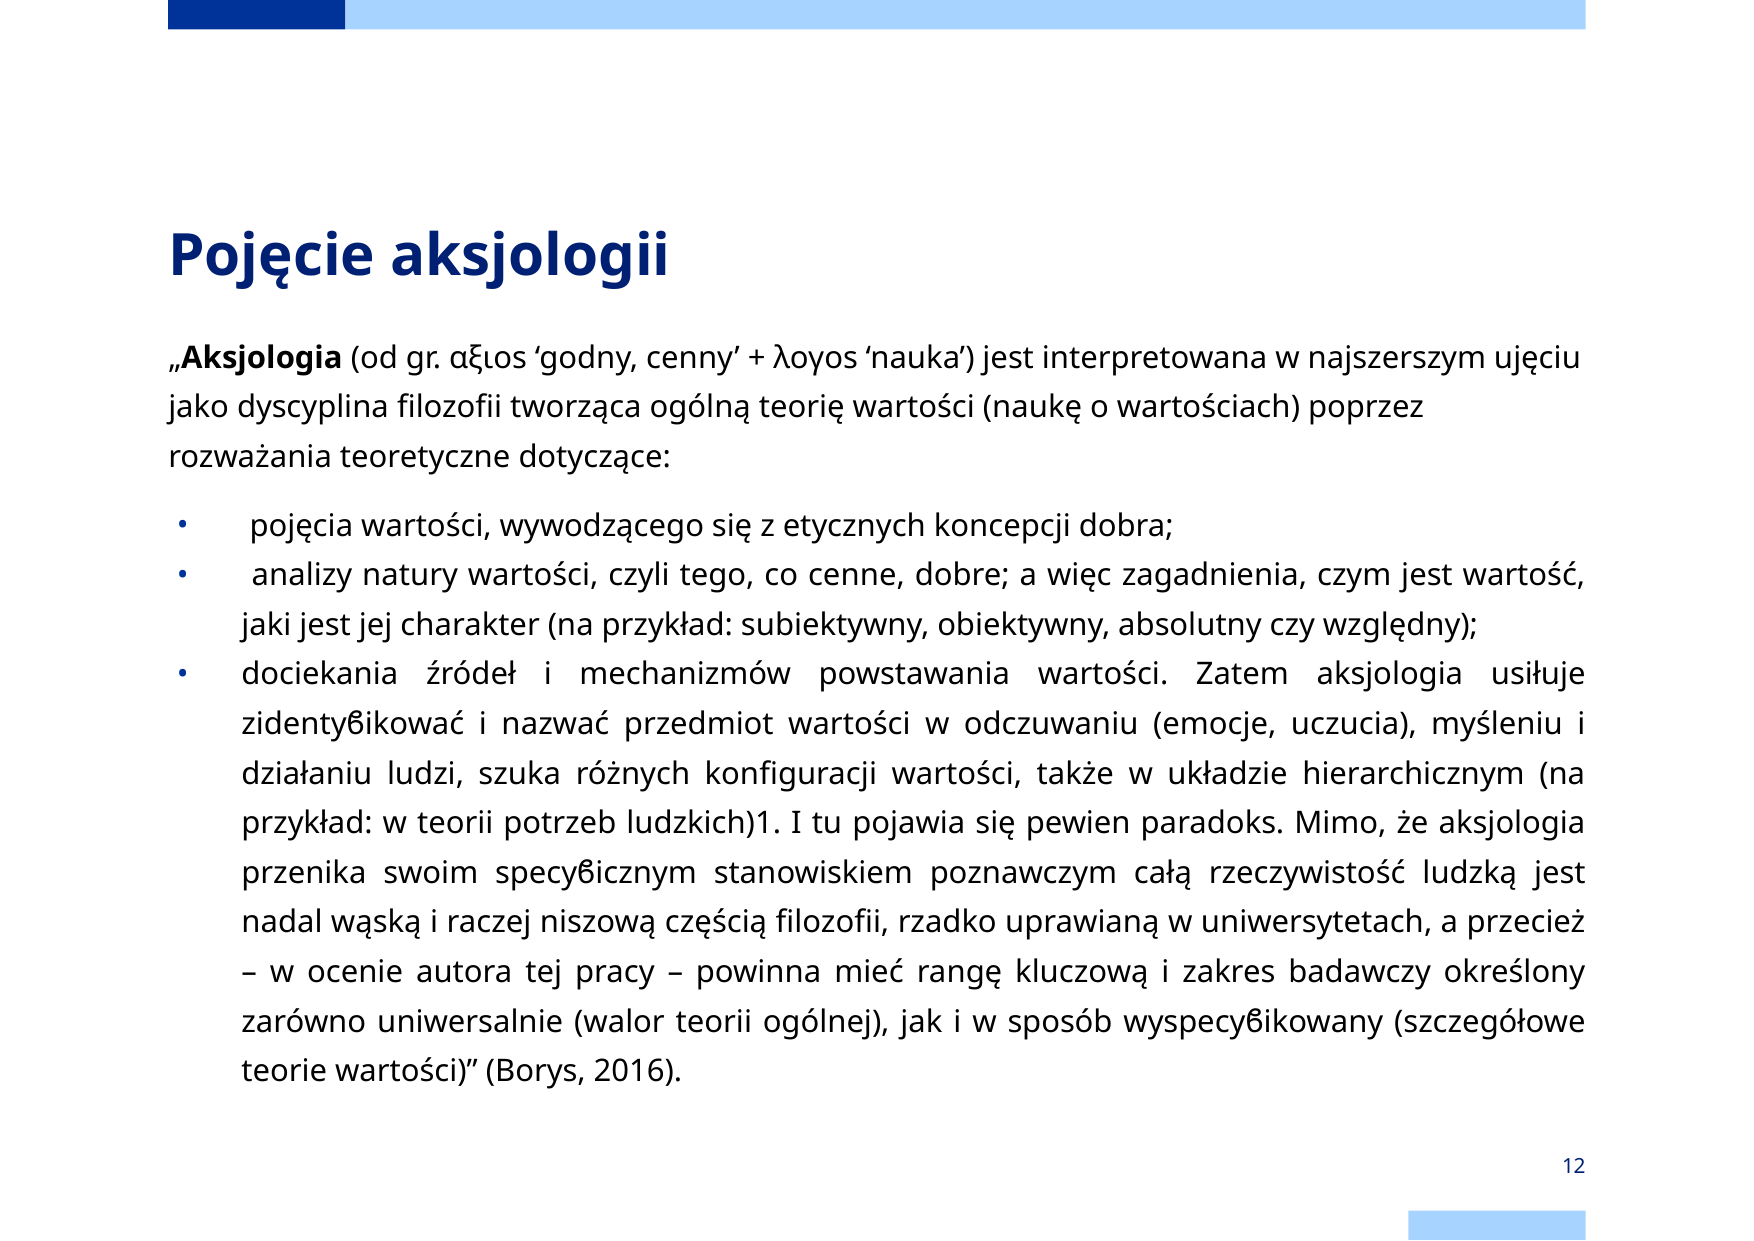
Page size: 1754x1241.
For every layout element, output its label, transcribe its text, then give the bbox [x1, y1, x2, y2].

slide_number ‹#› [1408, 1151, 1586, 1182]
title Pojęcie aksjologii [168, 147, 1586, 324]
list „Aksjologia (od gr. αξιοs ‘godny, cenny’ + λογοs ‘nauka’) jest interpretowana w najszerszym ujęciu jako dyscyplina filozofii tworząca ogólną teorię wartości (naukę o wartościach) poprzez rozważania teoretyczne dotyczące: pojęcia wartości, wywodzącego się z etycznych koncepcji dobra; analizy natury wartości, czyli tego, co cenne, dobre; a więc zagadnienia, czym jest wartość, jaki jest jej charakter (na przykład: subiektywny, obiektywny, absolutny czy względny); dociekania źródeł i mechanizmów powstawania wartości. Zatem aksjologia usiłuje zidentyϐikować i nazwać przedmiot wartości w odczuwaniu (emocje, uczucia), myśleniu i działaniu ludzi, szuka różnych konfiguracji wartości, także w układzie hierarchicznym (na przykład: w teorii potrzeb ludzkich)1. I tu pojawia się pewien paradoks. Mimo, że aksjologia przenika swoim specyϐicznym stanowiskiem poznawczym całą rzeczywistość ludzką jest nadal wąską i raczej niszową częścią filozofii, rzadko uprawianą w uniwersytetach, a przecież – w ocenie autora tej pracy – powinna mieć rangę kluczową i zakres badawczy określony zarówno uniwersalnie (walor teorii ogólnej), jak i w sposób wyspecyϐikowany (szczegółowe teorie wartości)” (Borys, 2016). [168, 324, 1586, 1093]
